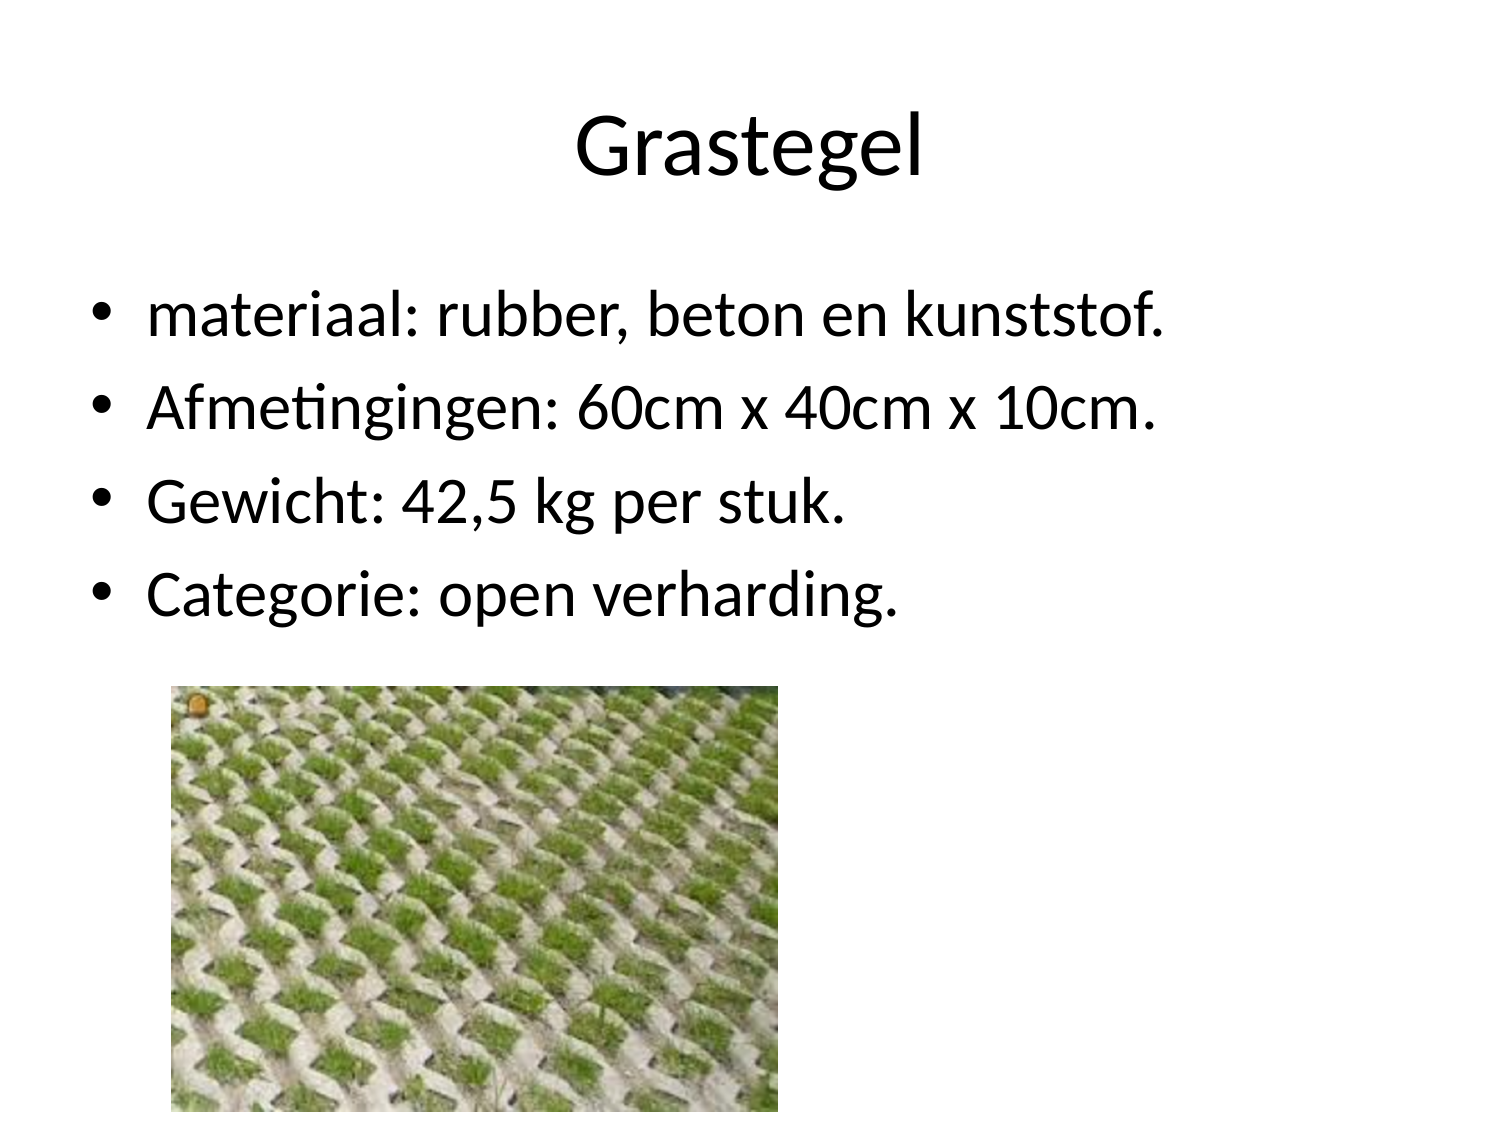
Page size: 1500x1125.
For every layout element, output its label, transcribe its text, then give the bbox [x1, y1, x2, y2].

picture [170, 685, 778, 1112]
title Grastegel [75, 45, 1425, 233]
list materiaal: rubber, beton en kunststof. Afmetingingen: 60cm x 40cm x 10cm. Gewicht: 42,5 kg per stuk. Categorie: open verharding. [75, 262, 1425, 1005]
